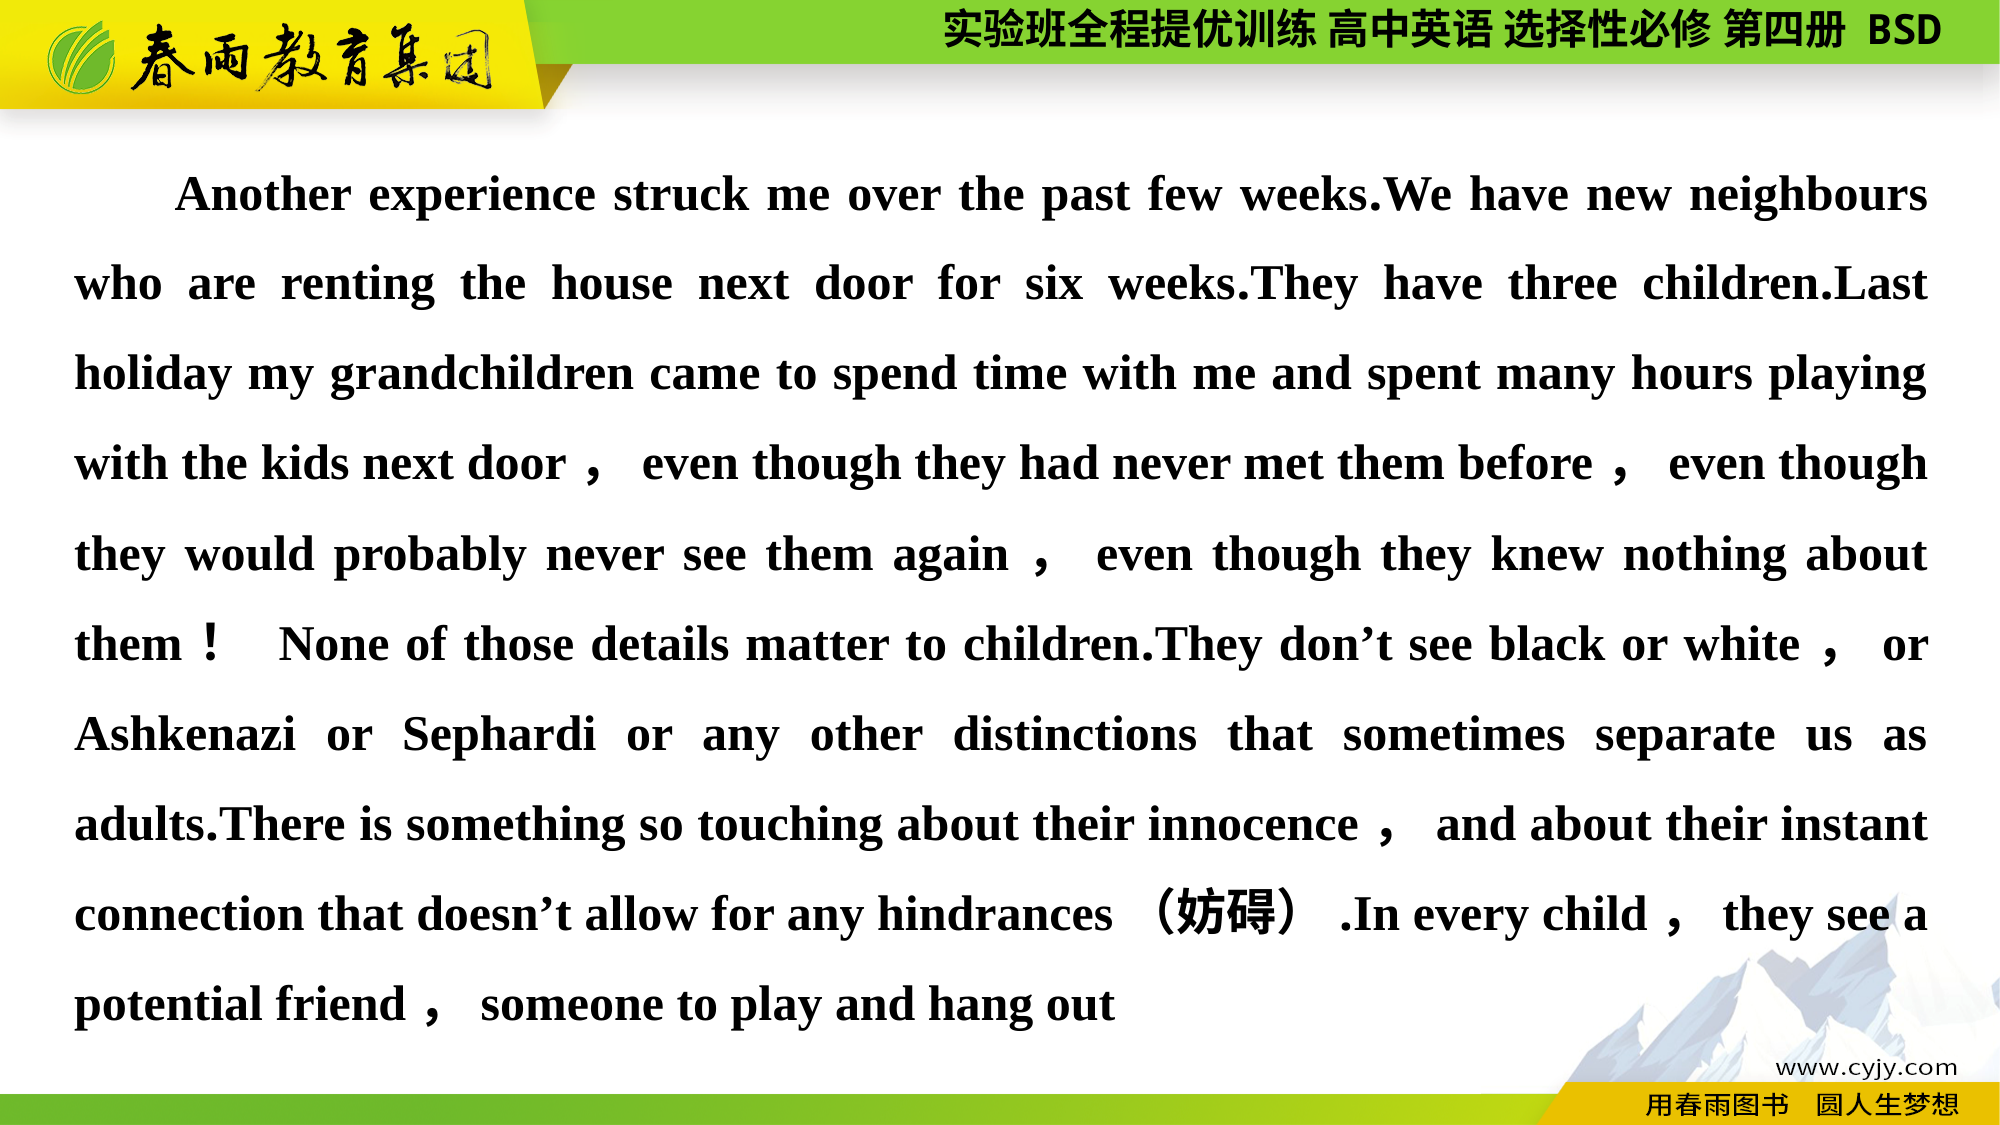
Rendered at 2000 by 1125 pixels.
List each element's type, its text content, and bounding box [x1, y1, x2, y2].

list Another experience struck me over the past few weeks.We have new neighbours who are renting the house next door for six weeks.They have three children.Last holiday my grandchildren came to spend time with me and spent many hours playing with the kids next door，even though they had never met them before，even though they would probably never see them again，even though they knew nothing about them！ None of those details matter to children.They don’t see black or white，or Ashkenazi or Sephardi or any other distinctions that sometimes separate us as adults.There is something so touching about their innocence，and about their instant connection that doesn’t allow for any hindrances（妨碍）.In every child，they see a potential friend，someone to play and hang out [59, 122, 1944, 1035]
picture [0, 0, 2000, 1125]
